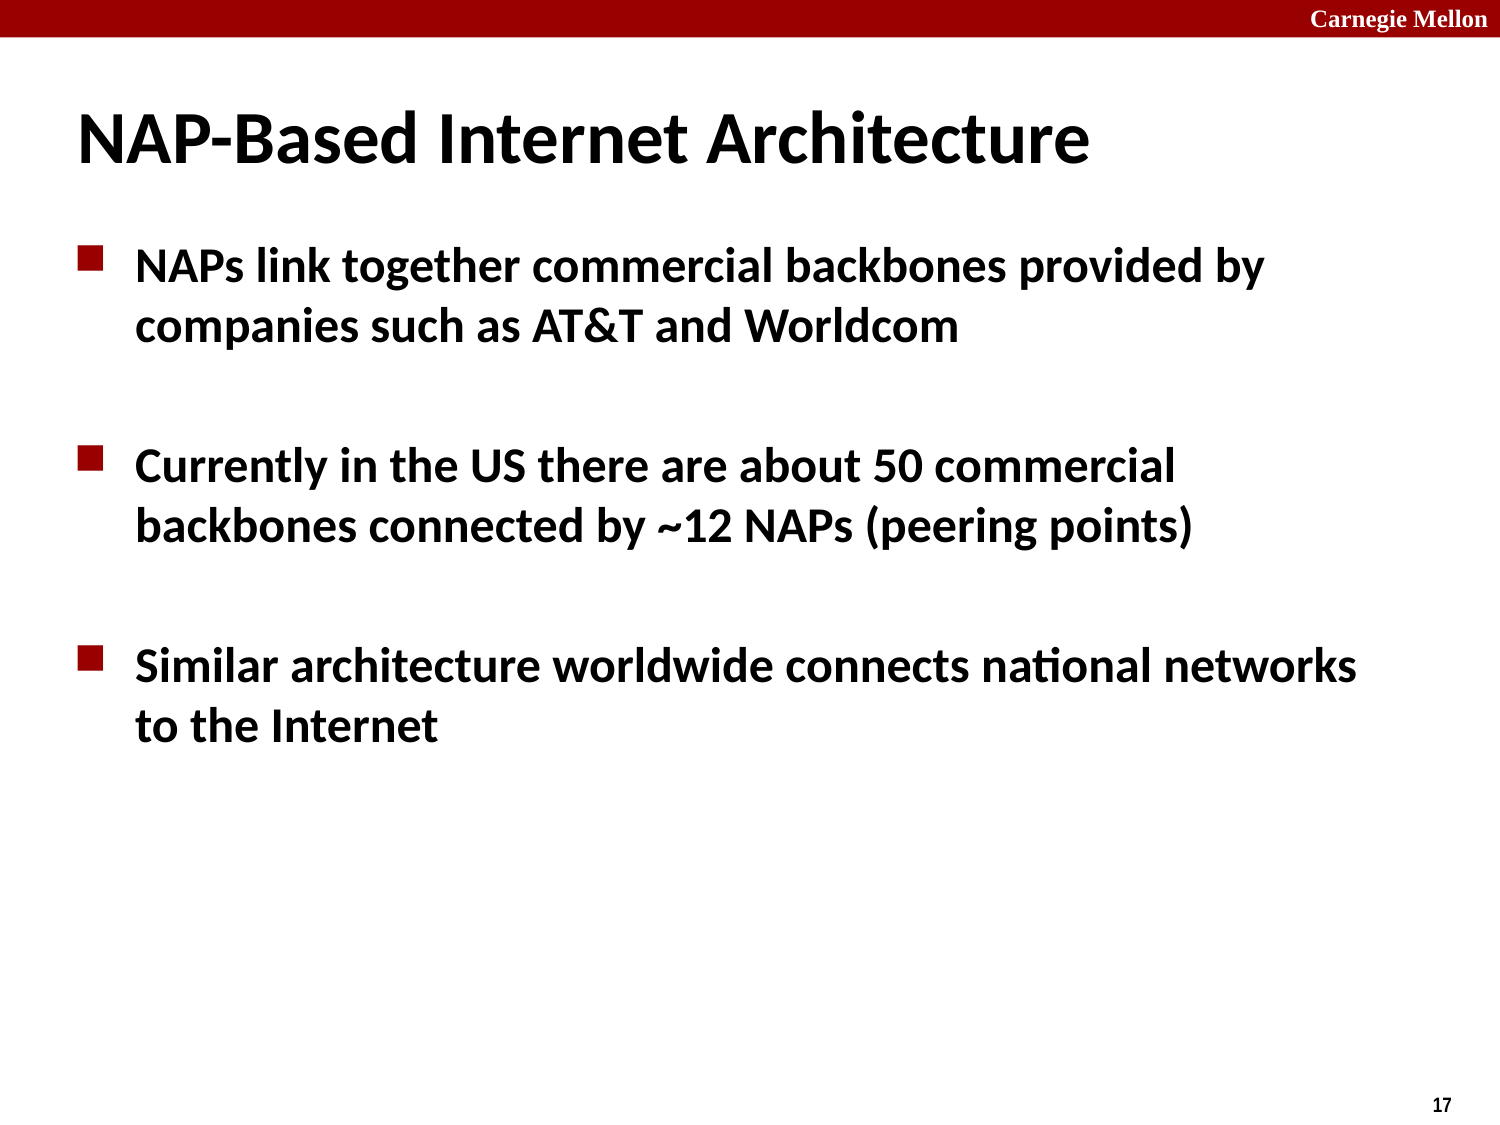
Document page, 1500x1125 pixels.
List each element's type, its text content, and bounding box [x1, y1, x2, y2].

title NAP-Based Internet Architecture [62, 80, 1451, 251]
list NAPs link together commercial backbones provided by companies such as AT&T and Worldcom Currently in the US there are about 50 commercial backbones connected by ~12 NAPs (peering points) Similar architecture worldwide connects national networks to the Internet [63, 224, 1412, 962]
